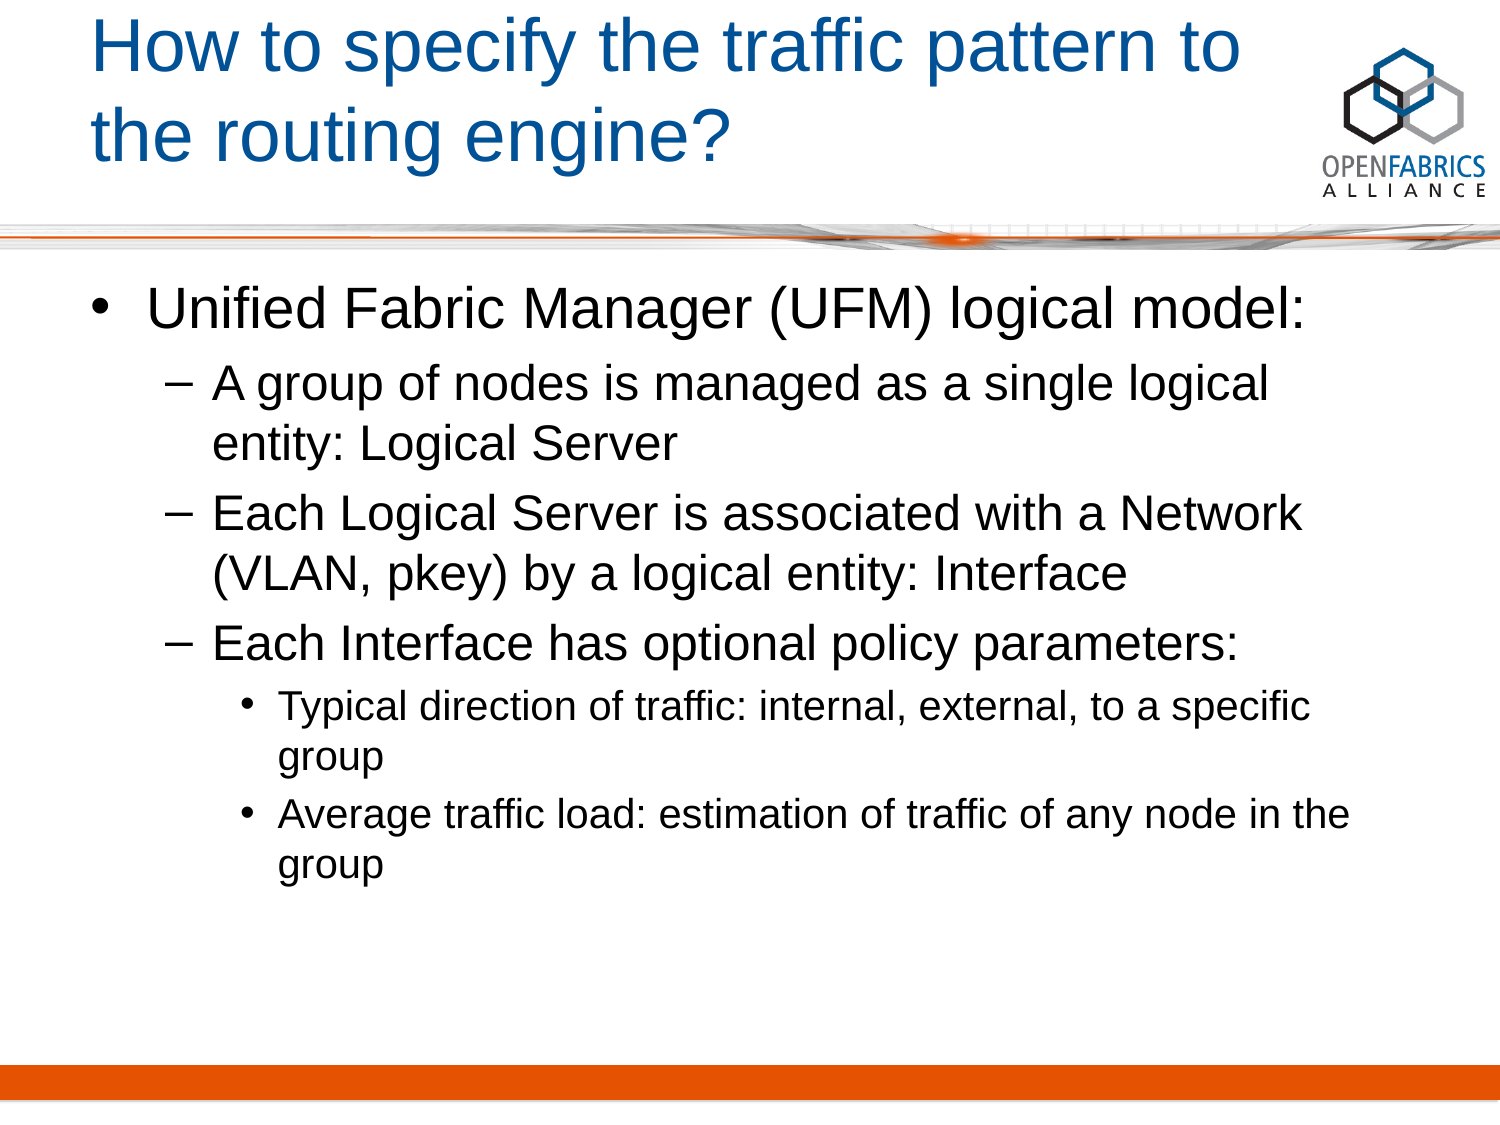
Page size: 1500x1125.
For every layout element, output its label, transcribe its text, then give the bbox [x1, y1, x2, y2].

picture [0, 239, 1500, 250]
picture [0, 224, 1500, 236]
picture [1312, 37, 1494, 219]
list Unified Fabric Manager (UFM) logical model: A group of nodes is managed as a single logical entity: Logical Server Each Logical Server is associated with a Network (VLAN, pkey) by a logical entity: Interface Each Interface has optional policy parameters: Typical direction of traffic: internal, external, to a specific group Average traffic load: estimation of traffic of any node in the group [74, 262, 1426, 1026]
title How to specify the traffic pattern to the routing engine? [74, 37, 1301, 226]
